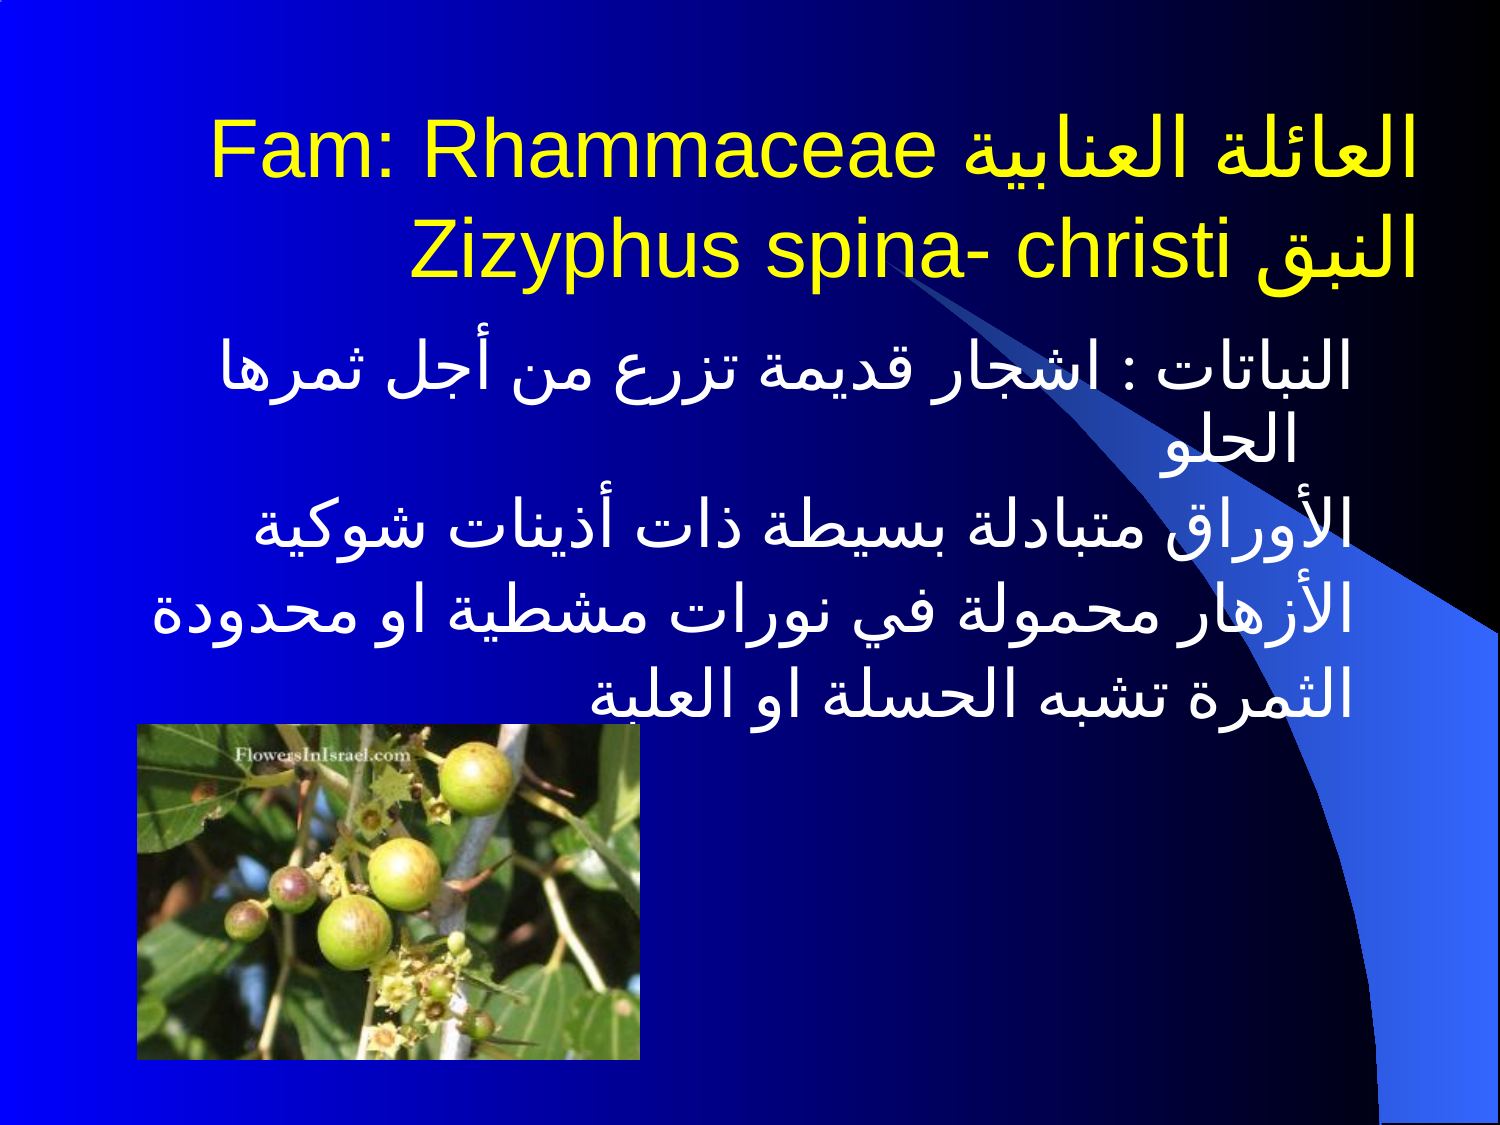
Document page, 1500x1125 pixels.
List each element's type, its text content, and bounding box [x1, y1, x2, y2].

title العائلة العنابية Fam: Rhammaceae النبق Zizyphus spina- christi [111, 99, 1438, 288]
list النباتات : اشجار قديمة تزرع من أجل ثمرها الحلو الأوراق متبادلة بسيطة ذات أذينات شوكية الأزهار محمولة في نورات مشطية او محدودة الثمرة تشبه الحسلة او العلبة [111, 324, 1388, 701]
picture [137, 724, 640, 1061]
